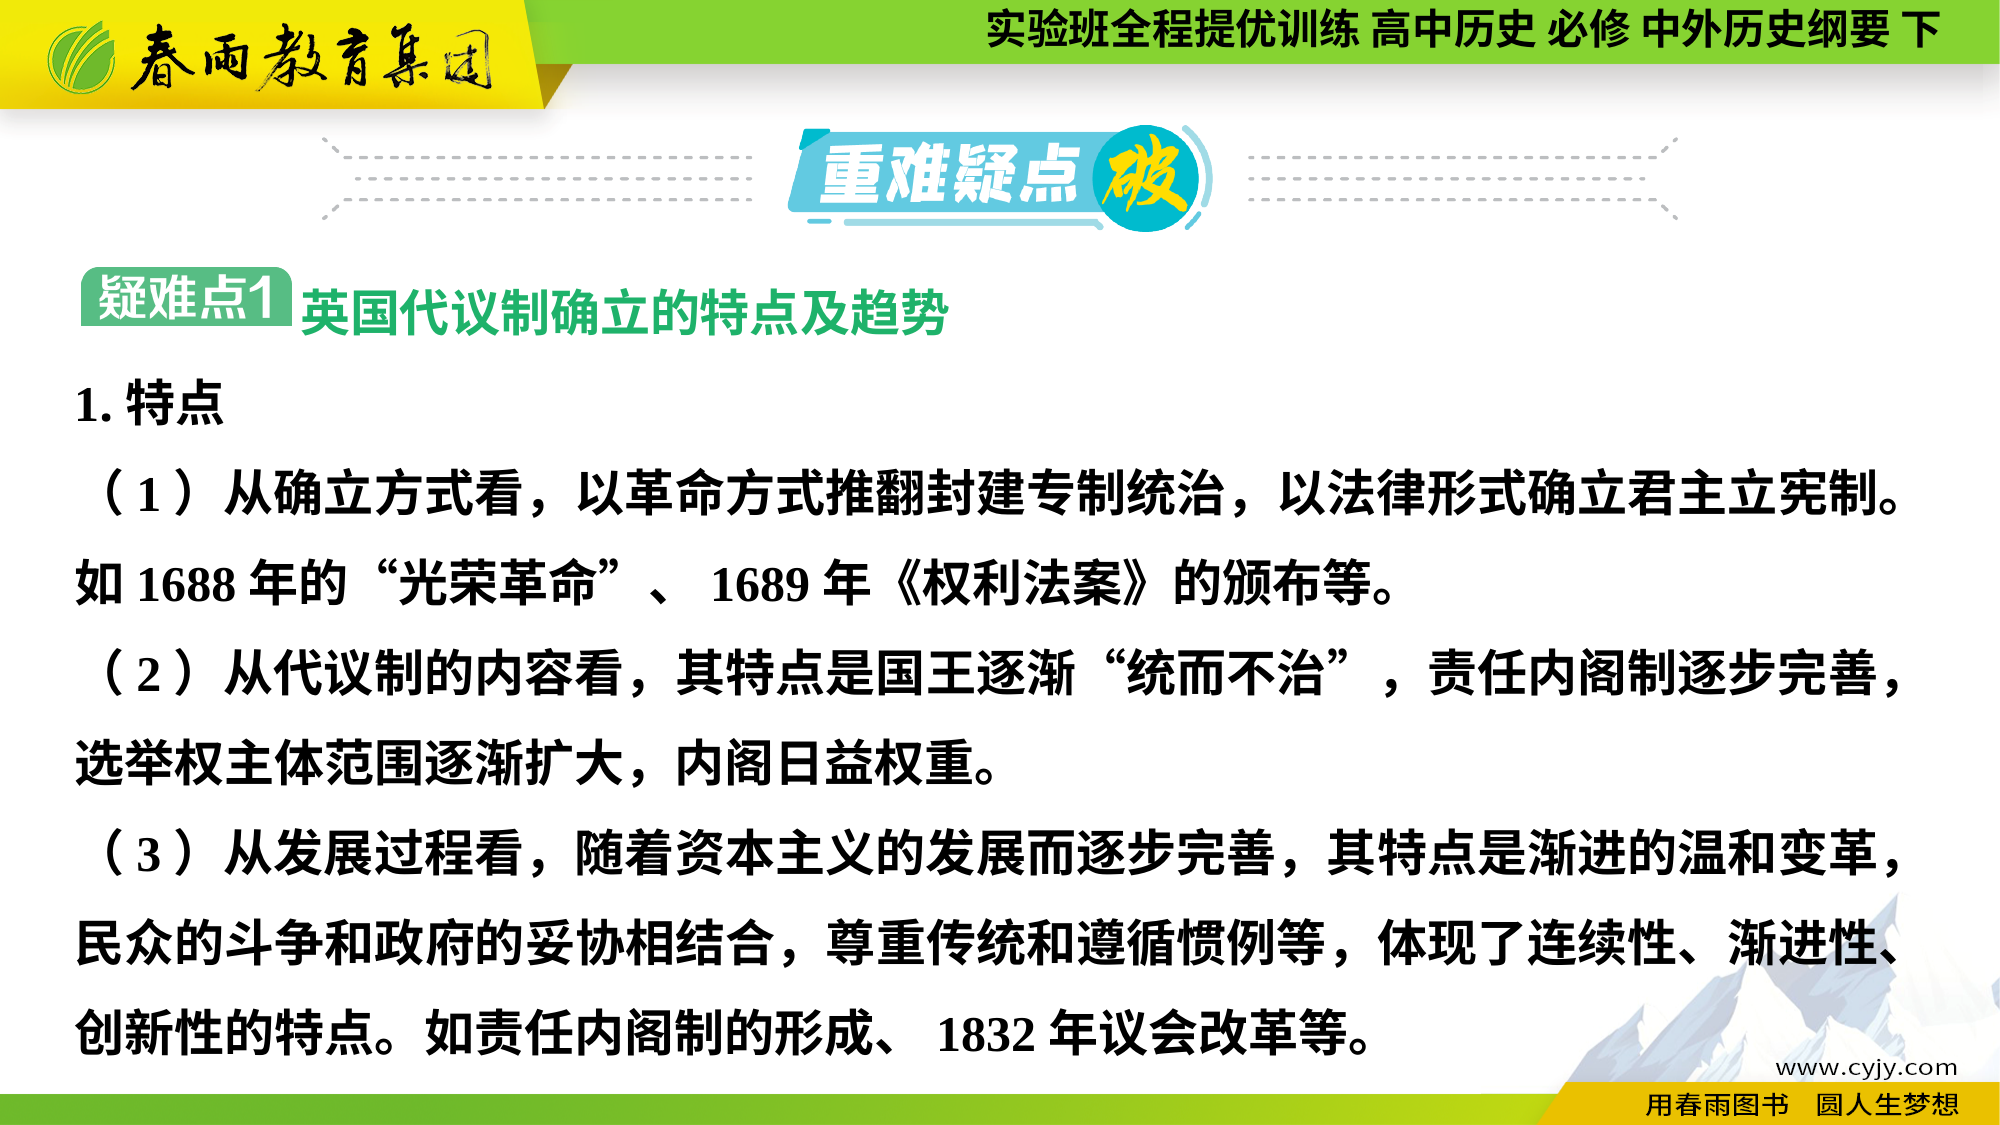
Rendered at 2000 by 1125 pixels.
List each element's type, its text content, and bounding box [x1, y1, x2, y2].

picture [0, 0, 2000, 1125]
list 英国代议制确立的特点及趋势 1.特点 （1）从确立方式看，以革命方式推翻封建专制统治，以法律形式确立君主立宪制。如1688年的“光荣革命”、1689年《权利法案》的颁布等。 （2）从代议制的内容看，其特点是国王逐渐“统而不治”，责任内阁制逐步完善，选举权主体范围逐渐扩大，内阁日益权重。 （3）从发展过程看，随着资本主义的发展而逐步完善，其特点是渐进的温和变革，民众的斗争和政府的妥协相结合，尊重传统和遵循惯例等，体现了连续性、渐进性、创新性的特点。如责任内阁制的形成、1832年议会改革等。 [59, 243, 1944, 1066]
